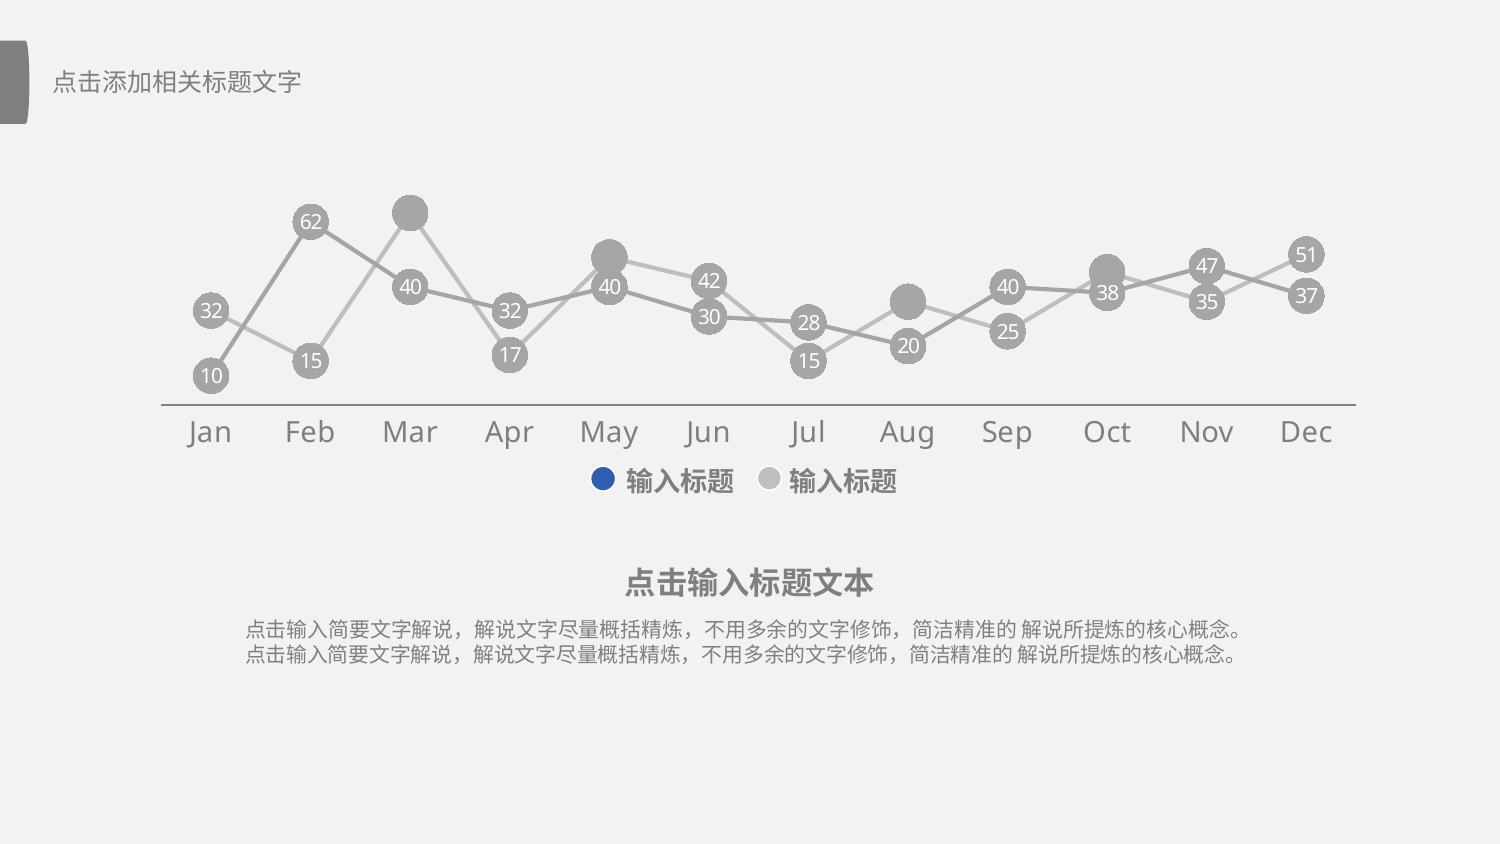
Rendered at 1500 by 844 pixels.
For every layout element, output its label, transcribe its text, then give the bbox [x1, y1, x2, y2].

text_box [590, 468, 616, 492]
text_box 输入标题 [615, 468, 775, 502]
text_box 点击输入简要文字解说，解说文字尽量概括精炼，不用多余的文字修饰，简洁精准的 解说所提炼的核心概念。点击输入简要文字解说，解说文字尽量概括精炼，不用多余的文字修饰，简洁精准的 解说所提炼的核心概念。 [245, 617, 1251, 668]
text_box 输入标题 [778, 468, 939, 502]
chart [136, 102, 1382, 460]
text_box 点击输入标题文本 [625, 563, 879, 602]
text_box [757, 468, 782, 491]
